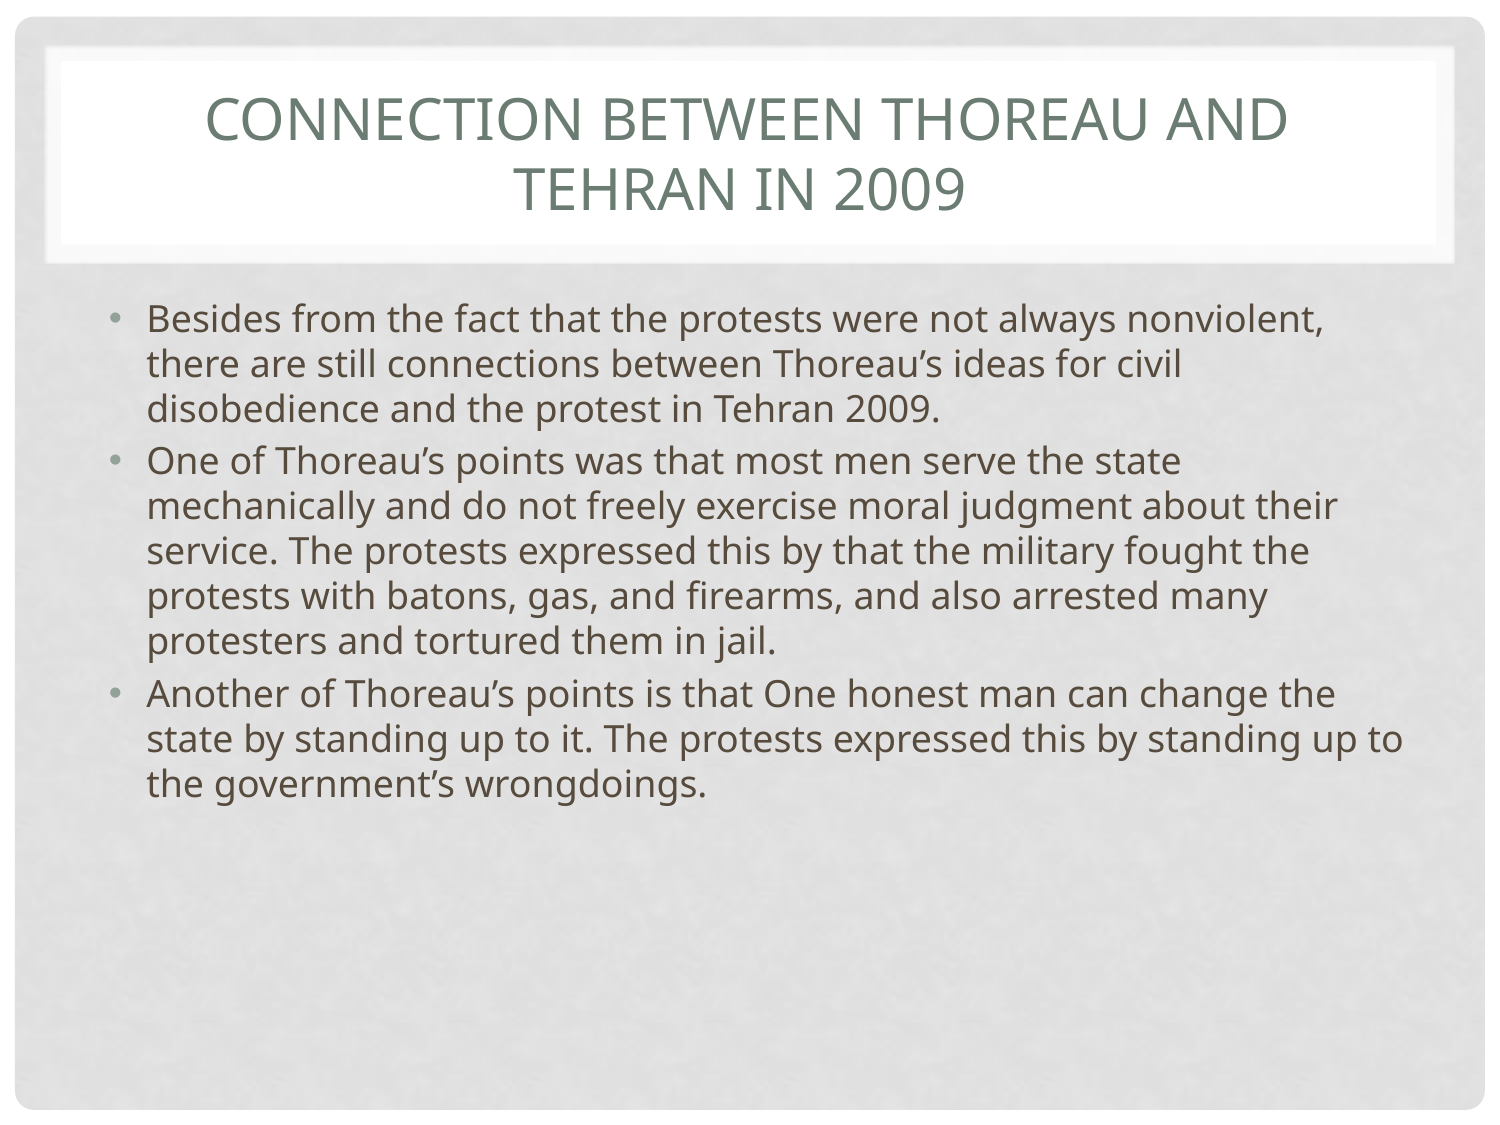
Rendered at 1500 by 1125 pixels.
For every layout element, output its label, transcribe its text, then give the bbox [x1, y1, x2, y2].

title Connection between Thoreau and Tehran in 2009 [69, 66, 1425, 238]
list Besides from the fact that the protests were not always nonviolent, there are still connections between Thoreau’s ideas for civil disobedience and the protest in Tehran 2009. One of Thoreau’s points was that most men serve the state mechanically and do not freely exercise moral judgment about their service. The protests expressed this by that the military fought the protests with batons, gas, and firearms, and also arrested many protesters and tortured them in jail. Another of Thoreau’s points is that One honest man can change the state by standing up to it. The protests expressed this by standing up to the government’s wrongdoings. [75, 287, 1425, 1005]
